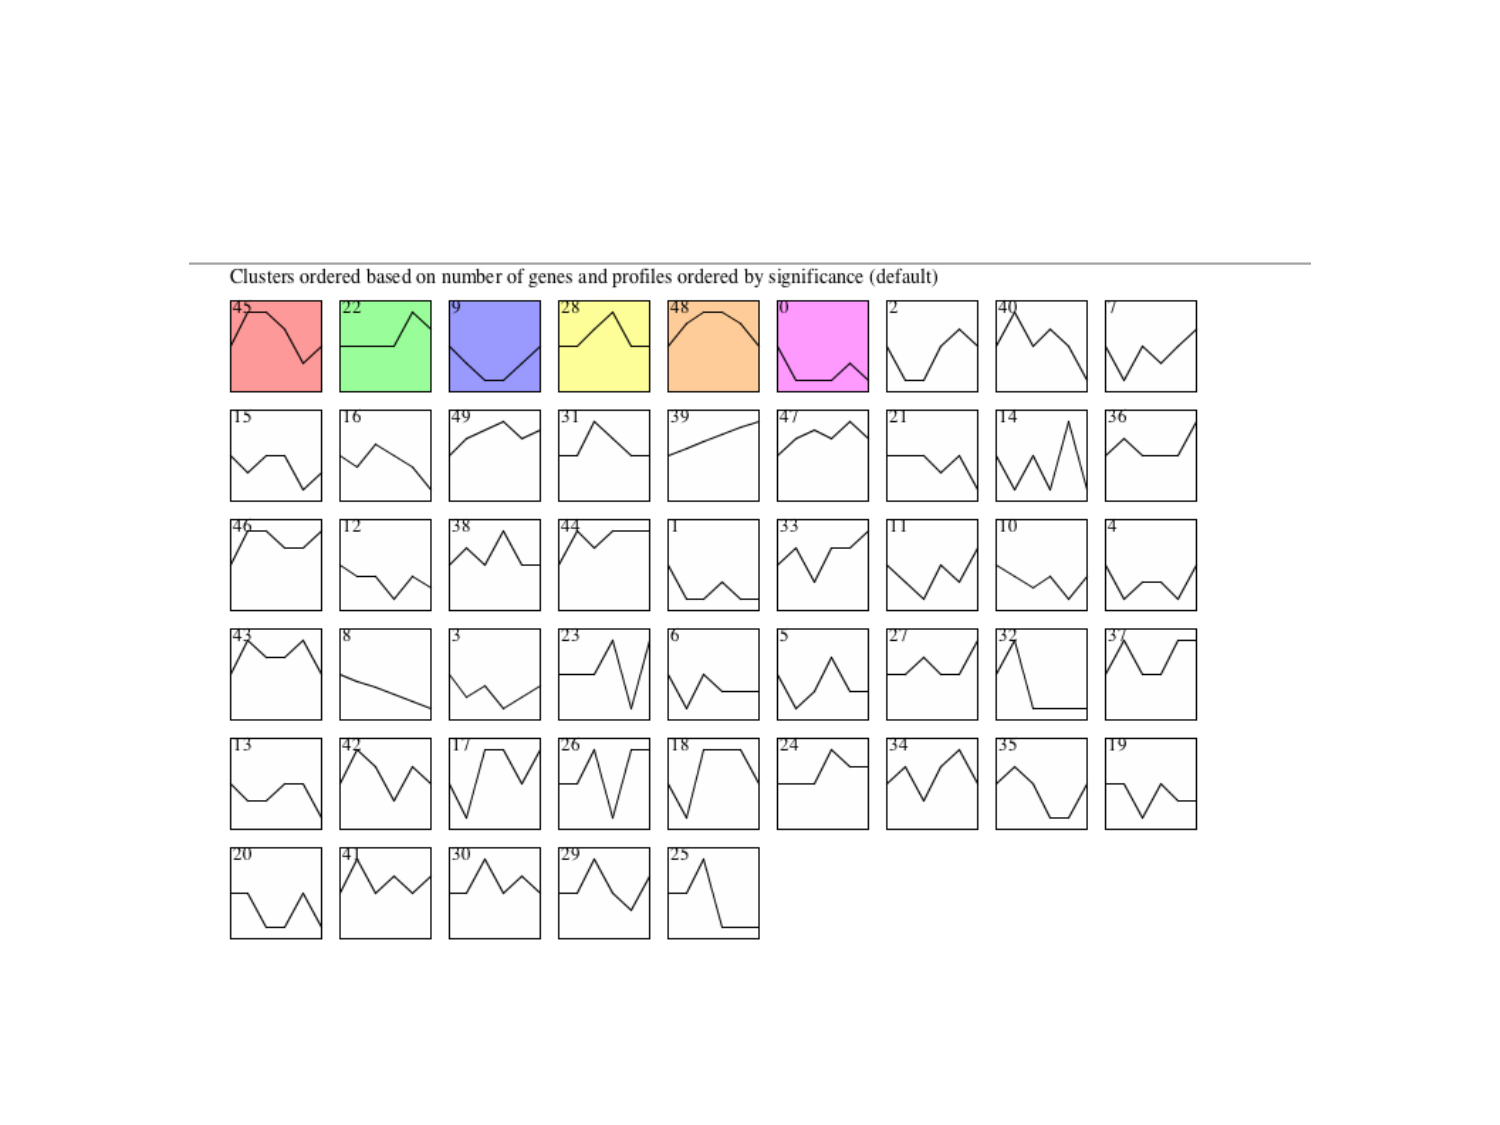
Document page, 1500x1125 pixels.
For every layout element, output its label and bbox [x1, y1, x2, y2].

list [188, 262, 1311, 1006]
